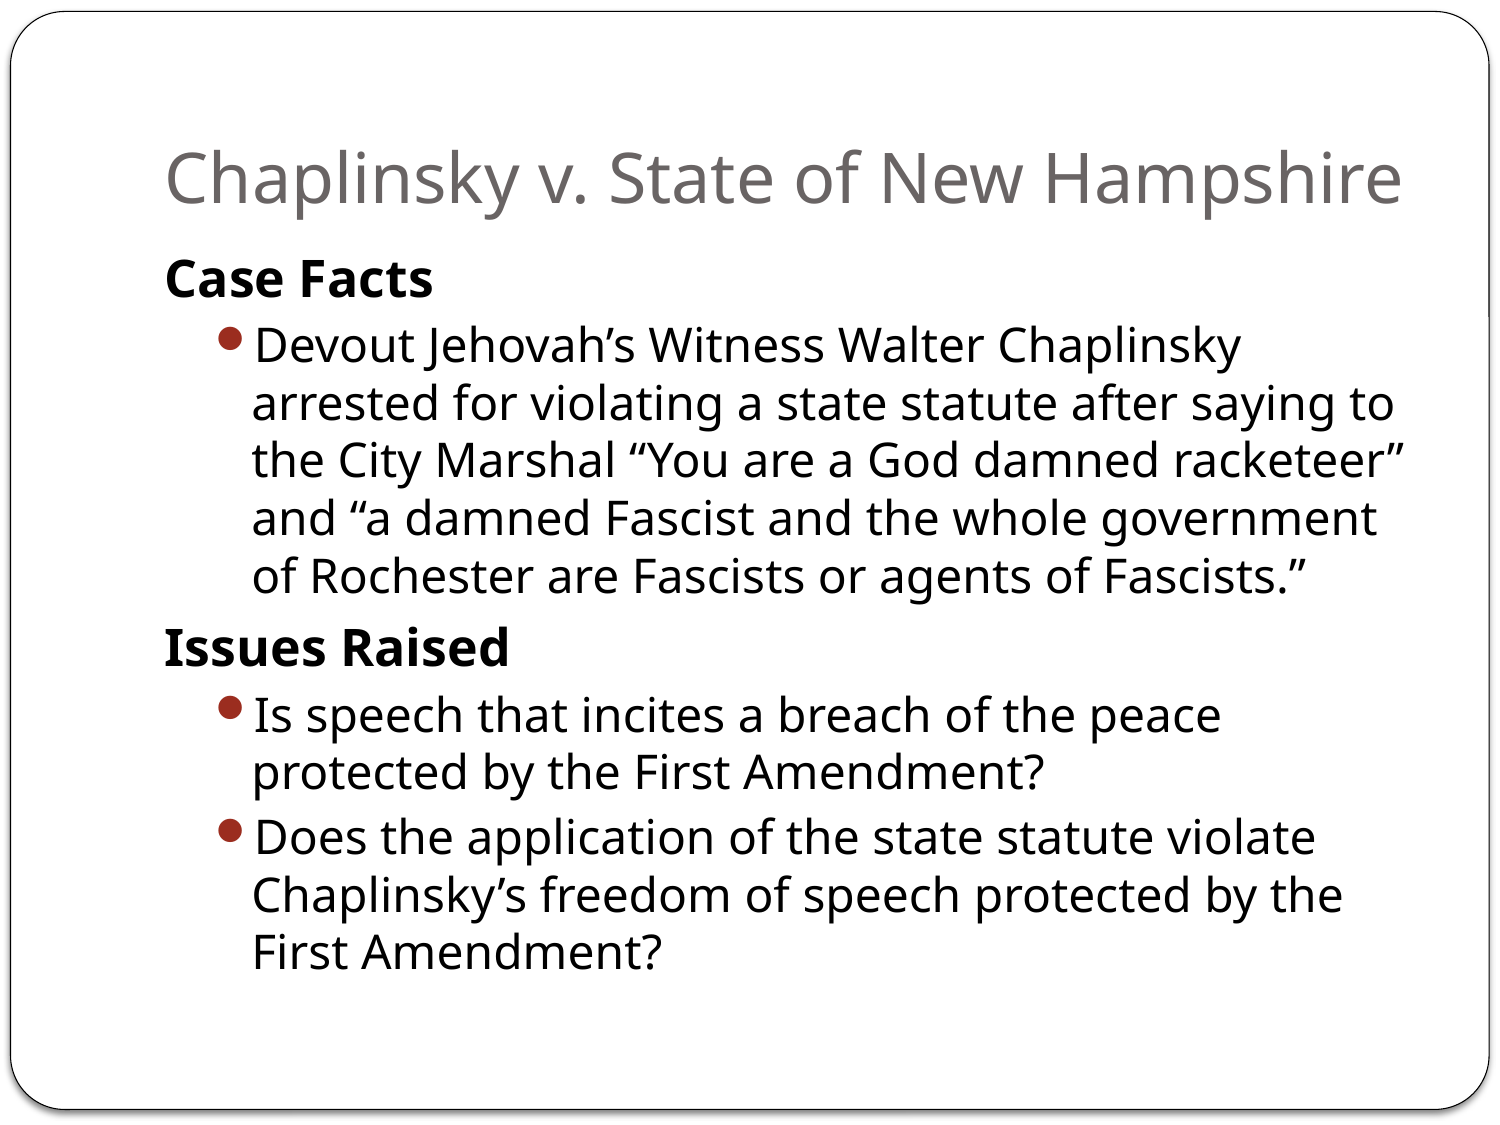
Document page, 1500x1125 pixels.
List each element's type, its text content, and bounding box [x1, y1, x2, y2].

title Chaplinsky v. State of New Hampshire [150, 45, 1425, 233]
list Case Facts Devout Jehovah’s Witness Walter Chaplinsky arrested for violating a state statute after saying to the City Marshal “You are a God damned racketeer” and “a damned Fascist and the whole government of Rochester are Fascists or agents of Fascists.” Issues Raised Is speech that incites a breach of the peace protected by the First Amendment? Does the application of the state statute violate Chaplinsky’s freedom of speech protected by the First Amendment? [150, 237, 1425, 1038]
